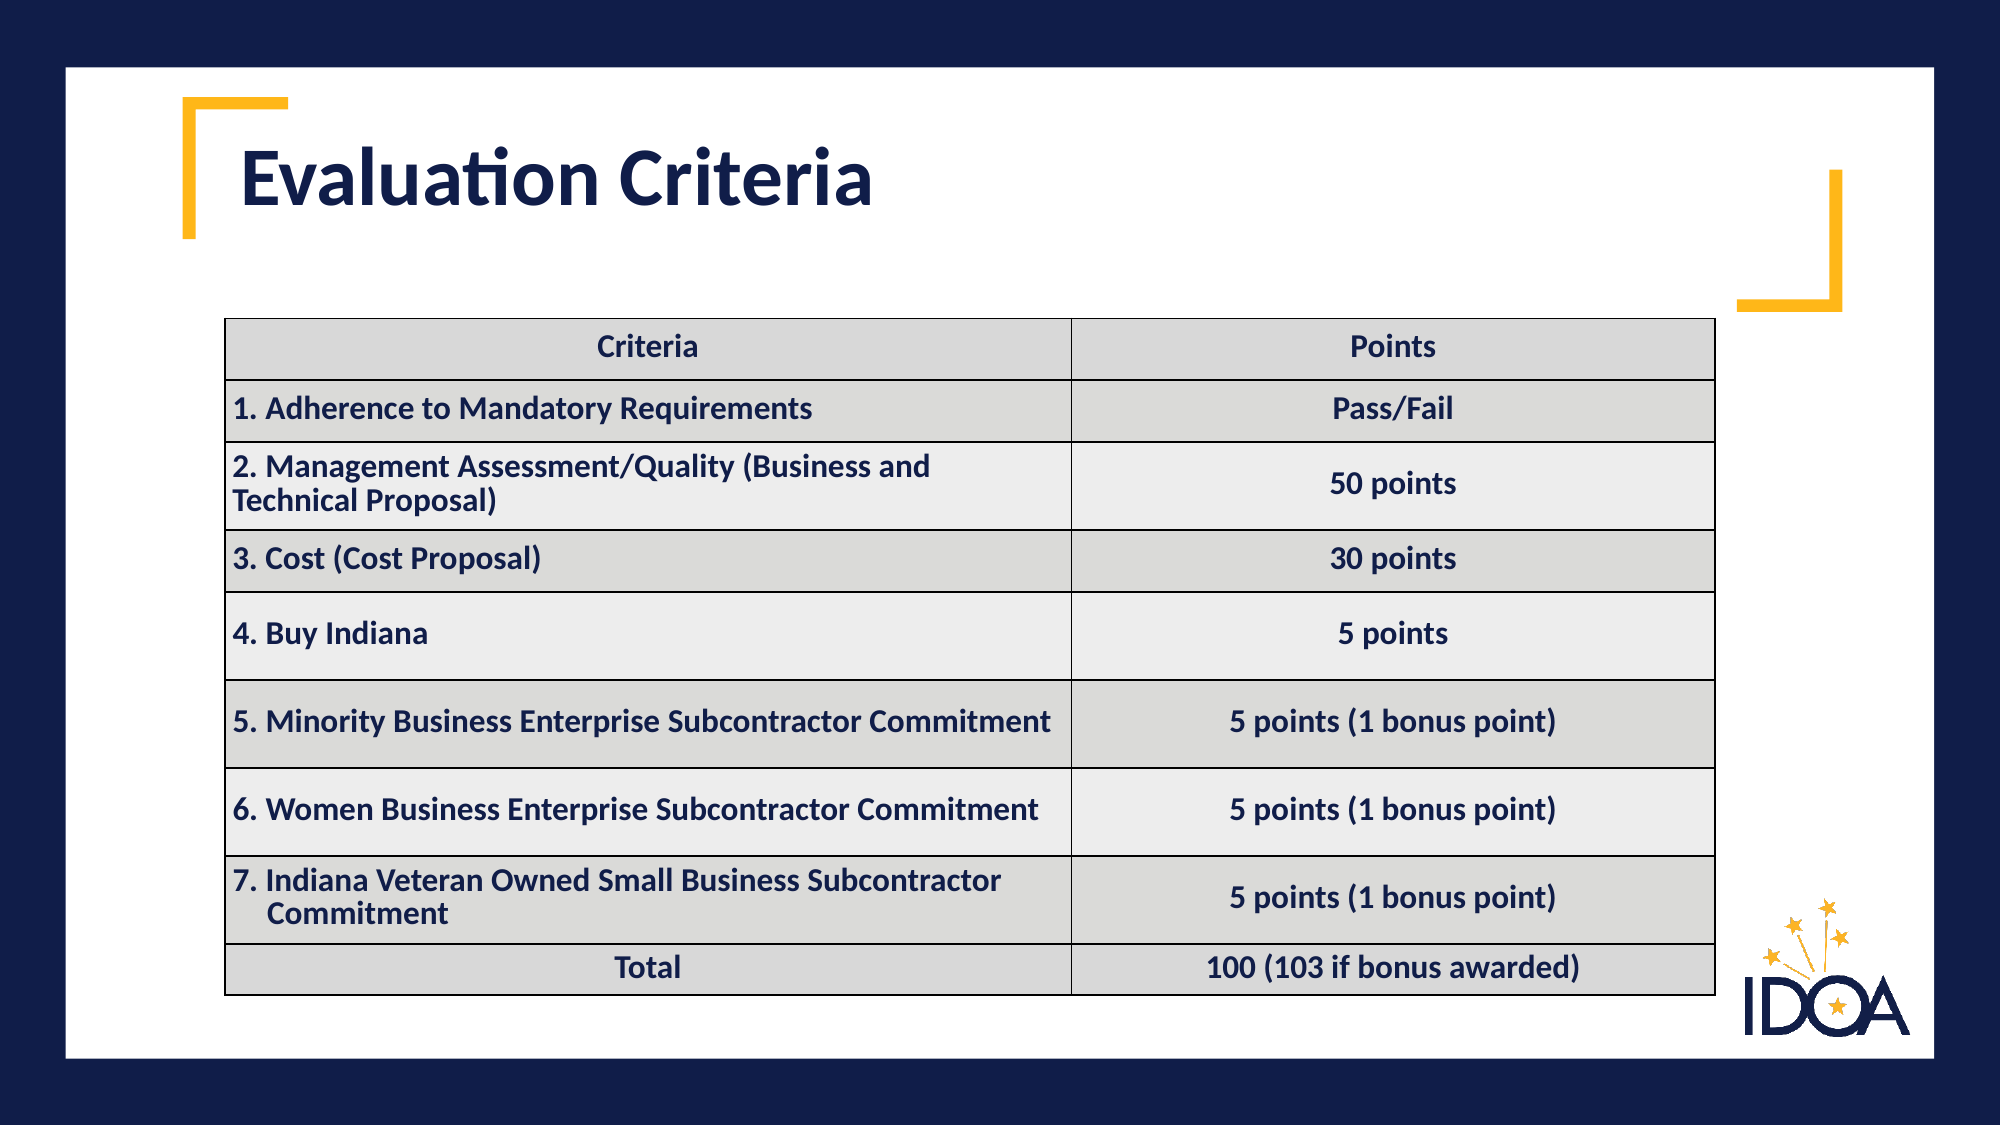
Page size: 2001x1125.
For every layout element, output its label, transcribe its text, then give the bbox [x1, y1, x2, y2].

table_cell 5 points (1 bonus point) [1072, 857, 1714, 943]
table_cell Pass/Fail [1072, 381, 1714, 441]
table_header Points [1072, 319, 1714, 379]
table_cell Total [226, 945, 1071, 994]
table_cell 3. Cost (Cost Proposal) [226, 531, 1071, 591]
table_cell 4. Buy Indiana [226, 593, 1071, 679]
table_cell 100 (103 if bonus awarded) [1072, 945, 1714, 994]
table_cell 50 points [1072, 443, 1714, 529]
picture [1702, 857, 1959, 1114]
title Evaluation Criteria [225, 126, 1800, 263]
table_cell 2. Management Assessment/Quality (Business and Technical Proposal) [226, 443, 1071, 529]
table_cell 1. Adherence to Mandatory Requirements [226, 381, 1071, 441]
table_cell 5 points (1 bonus point) [1072, 769, 1714, 855]
table_cell 5. Minority Business Enterprise Subcontractor Commitment [226, 681, 1071, 767]
table_header Criteria [226, 319, 1071, 379]
table_cell 5 points (1 bonus point) [1072, 681, 1714, 767]
table_cell 5 points [1072, 593, 1714, 679]
table_cell 7. Indiana Veteran Owned Small Business Subcontractor Commitment [226, 857, 1071, 943]
table_cell 30 points [1072, 531, 1714, 591]
table_cell 6. Women Business Enterprise Subcontractor Commitment [226, 769, 1071, 855]
